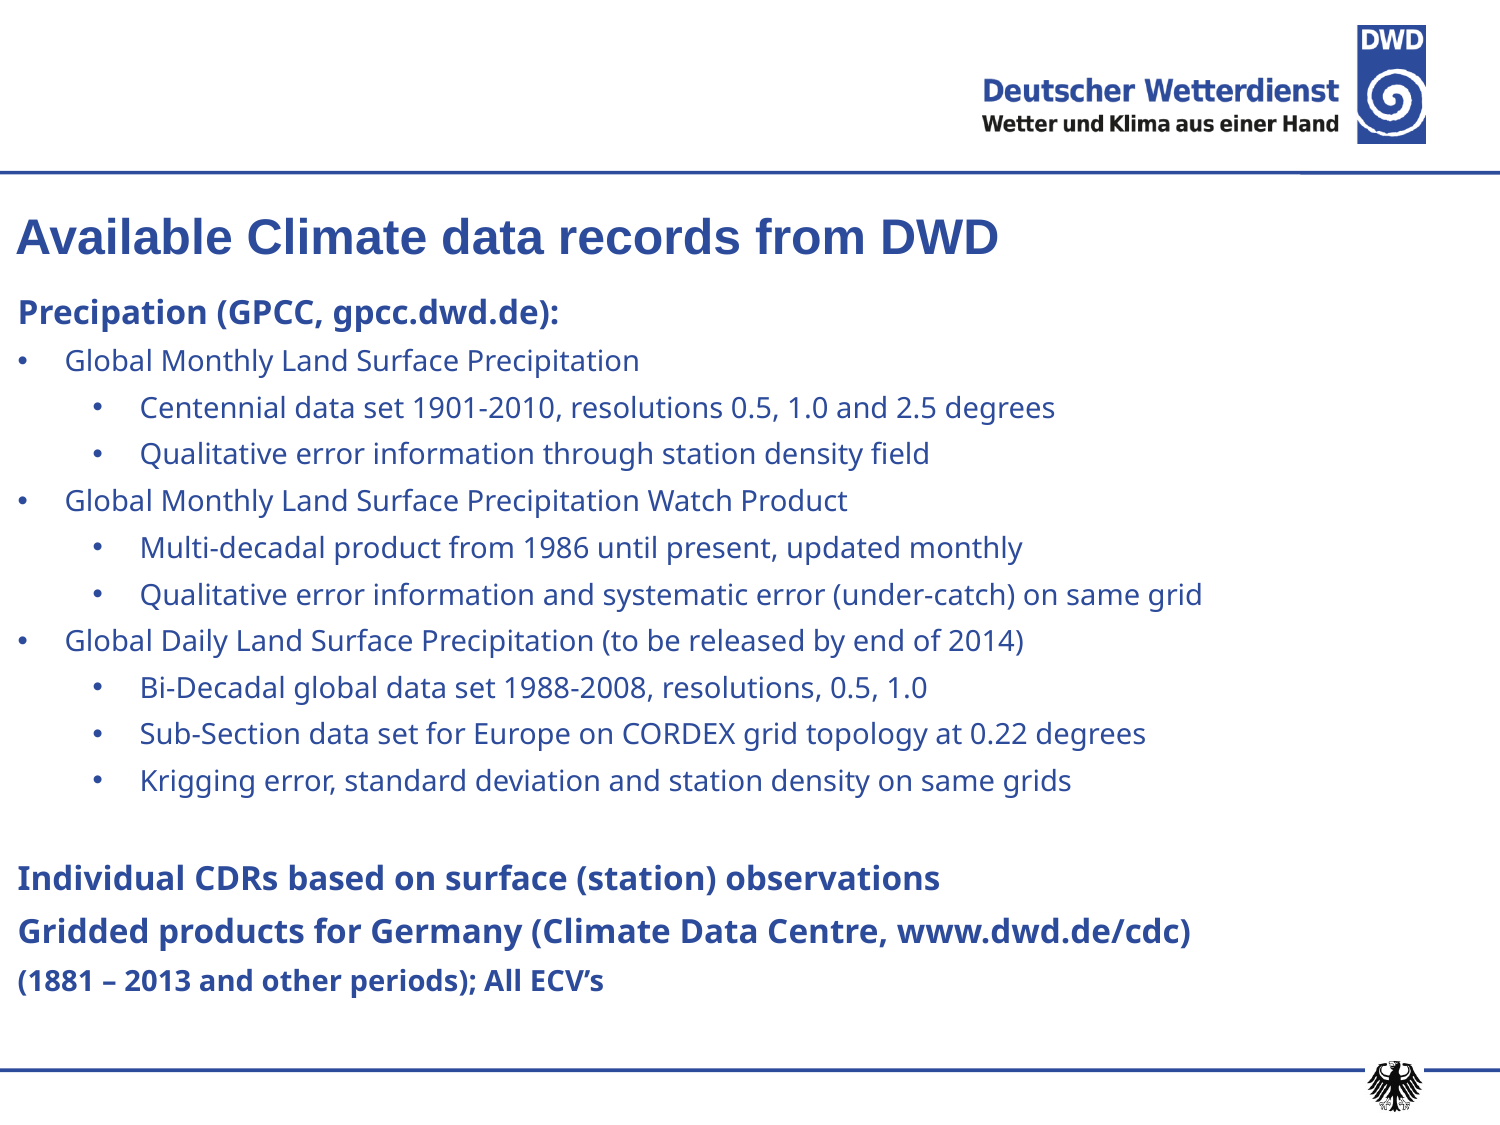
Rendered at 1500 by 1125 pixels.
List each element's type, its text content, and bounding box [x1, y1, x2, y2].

subtitle Precipation (GPCC, gpcc.dwd.de): Global Monthly Land Surface Precipitation Centennial data set 1901-2010, resolutions 0.5, 1.0 and 2.5 degrees Qualitative error information through station density field Global Monthly Land Surface Precipitation Watch Product Multi-decadal product from 1986 until present, updated monthly Qualitative error information and systematic error (under-catch) on same grid Global Daily Land Surface Precipitation (to be released by end of 2014) Bi-Decadal global data set 1988-2008, resolutions, 0.5, 1.0 Sub-Section data set for Europe on CORDEX grid topology at 0.22 degrees Krigging error, standard deviation and station density on same grids Individual CDRs based on surface (station) observations Gridded products for Germany (Climate Data Centre, www.dwd.de/cdc) (1881 – 2013 and other periods); All ECV’s [17, 290, 1436, 1035]
picture [1365, 1059, 1424, 1113]
text_box Available Climate data records from DWD [15, 184, 1309, 265]
picture [982, 25, 1426, 144]
